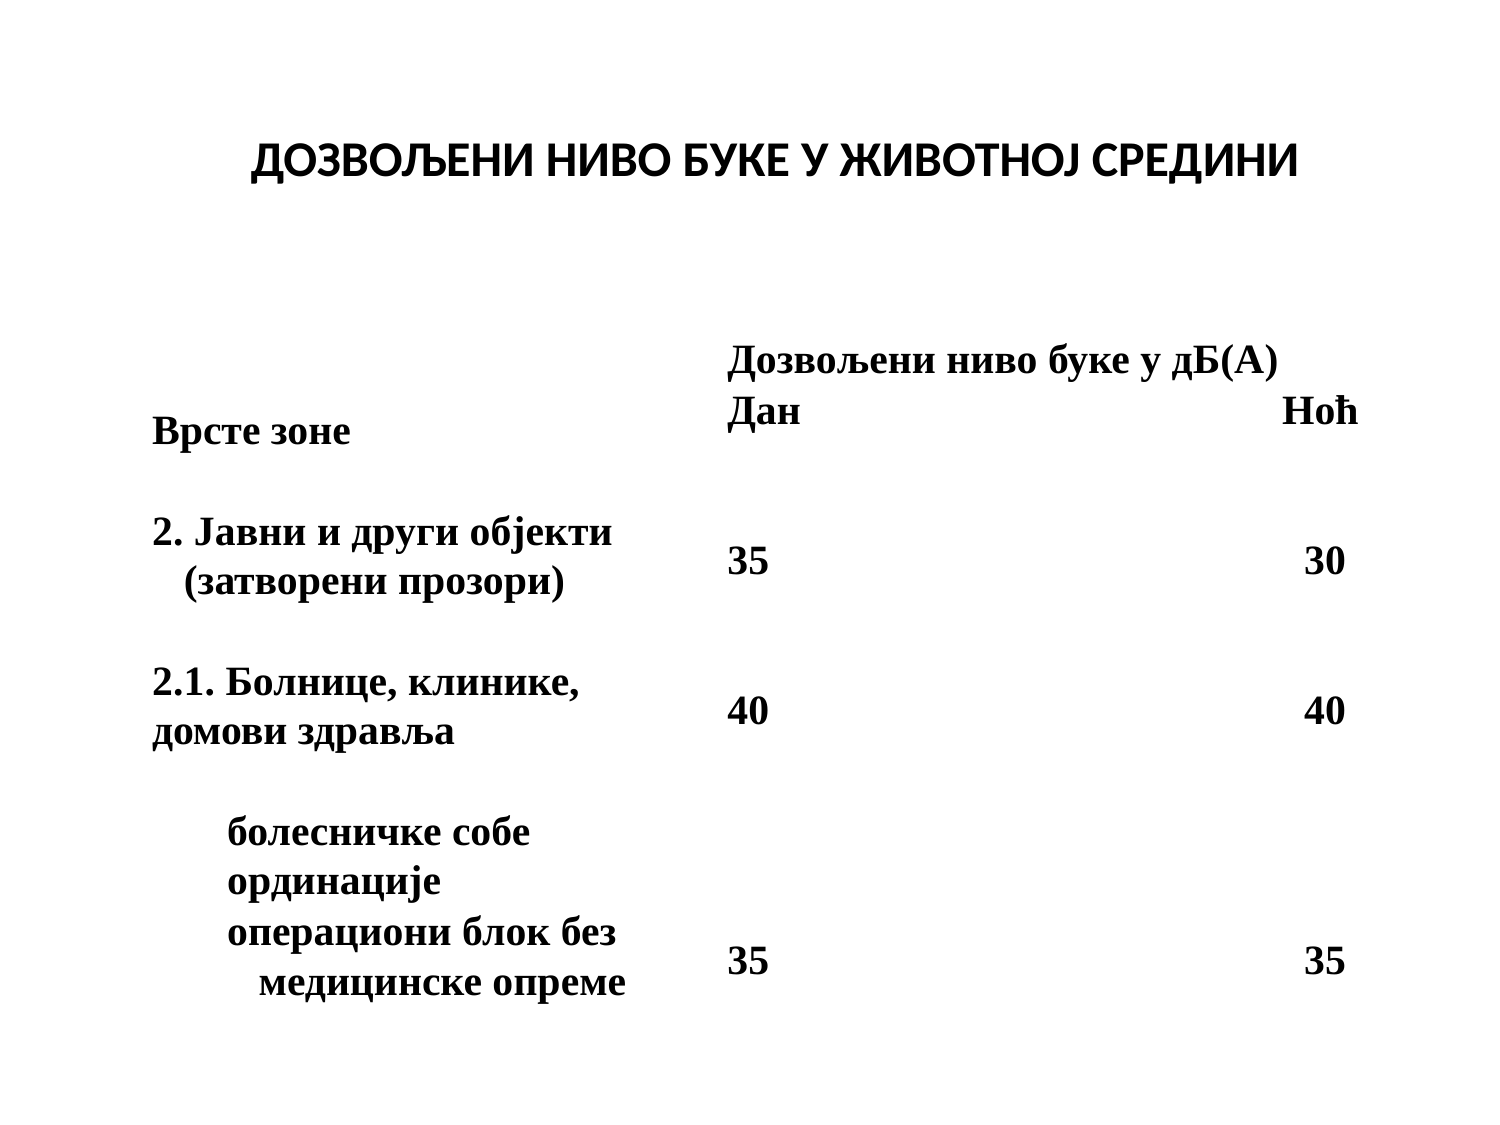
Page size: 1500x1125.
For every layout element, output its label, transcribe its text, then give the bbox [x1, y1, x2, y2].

text_box Врсте зоне 2. Јавни и други објекти (затворени прозори) 2.1. Болнице, клинике, домови здравља болесничке собе ординације операциони блок без медицинске опреме [137, 324, 663, 1011]
text_box ДОЗВОЉЕНИ НИВО БУКЕ У ЖИВОТНОЈ СРЕДИНИ [125, 119, 1425, 194]
text_box Дозвољени ниво буке у дБ(А) Дан Ноћ 35 30 40 40 35 35 [712, 324, 1500, 990]
